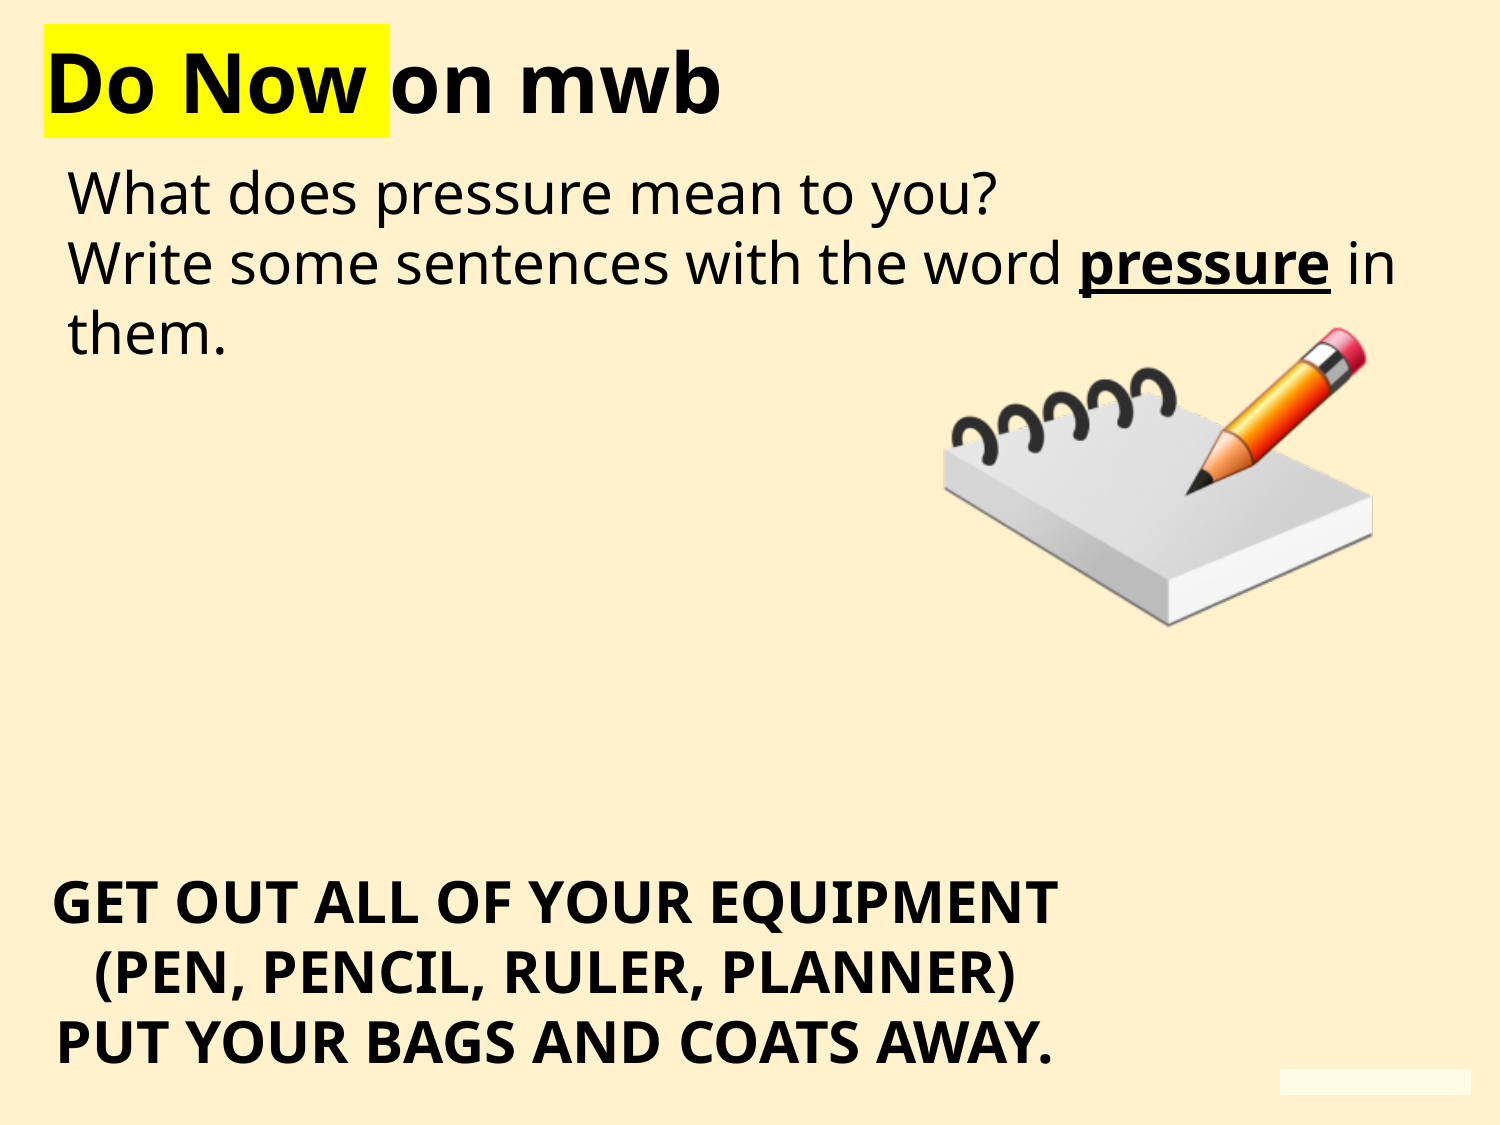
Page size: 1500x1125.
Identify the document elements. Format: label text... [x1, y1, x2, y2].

picture [927, 314, 1396, 629]
title Do Now on mwb [29, 0, 1324, 173]
text_box [1280, 1069, 1471, 1095]
text_box What does pressure mean to you? Write some sentences with the word pressure in them. [53, 149, 1436, 374]
text_box GET OUT ALL OF YOUR EQUIPMENT (PEN, PENCIL, RULER, PLANNER) PUT YOUR BAGS AND COATS AWAY. [0, 857, 1140, 1083]
